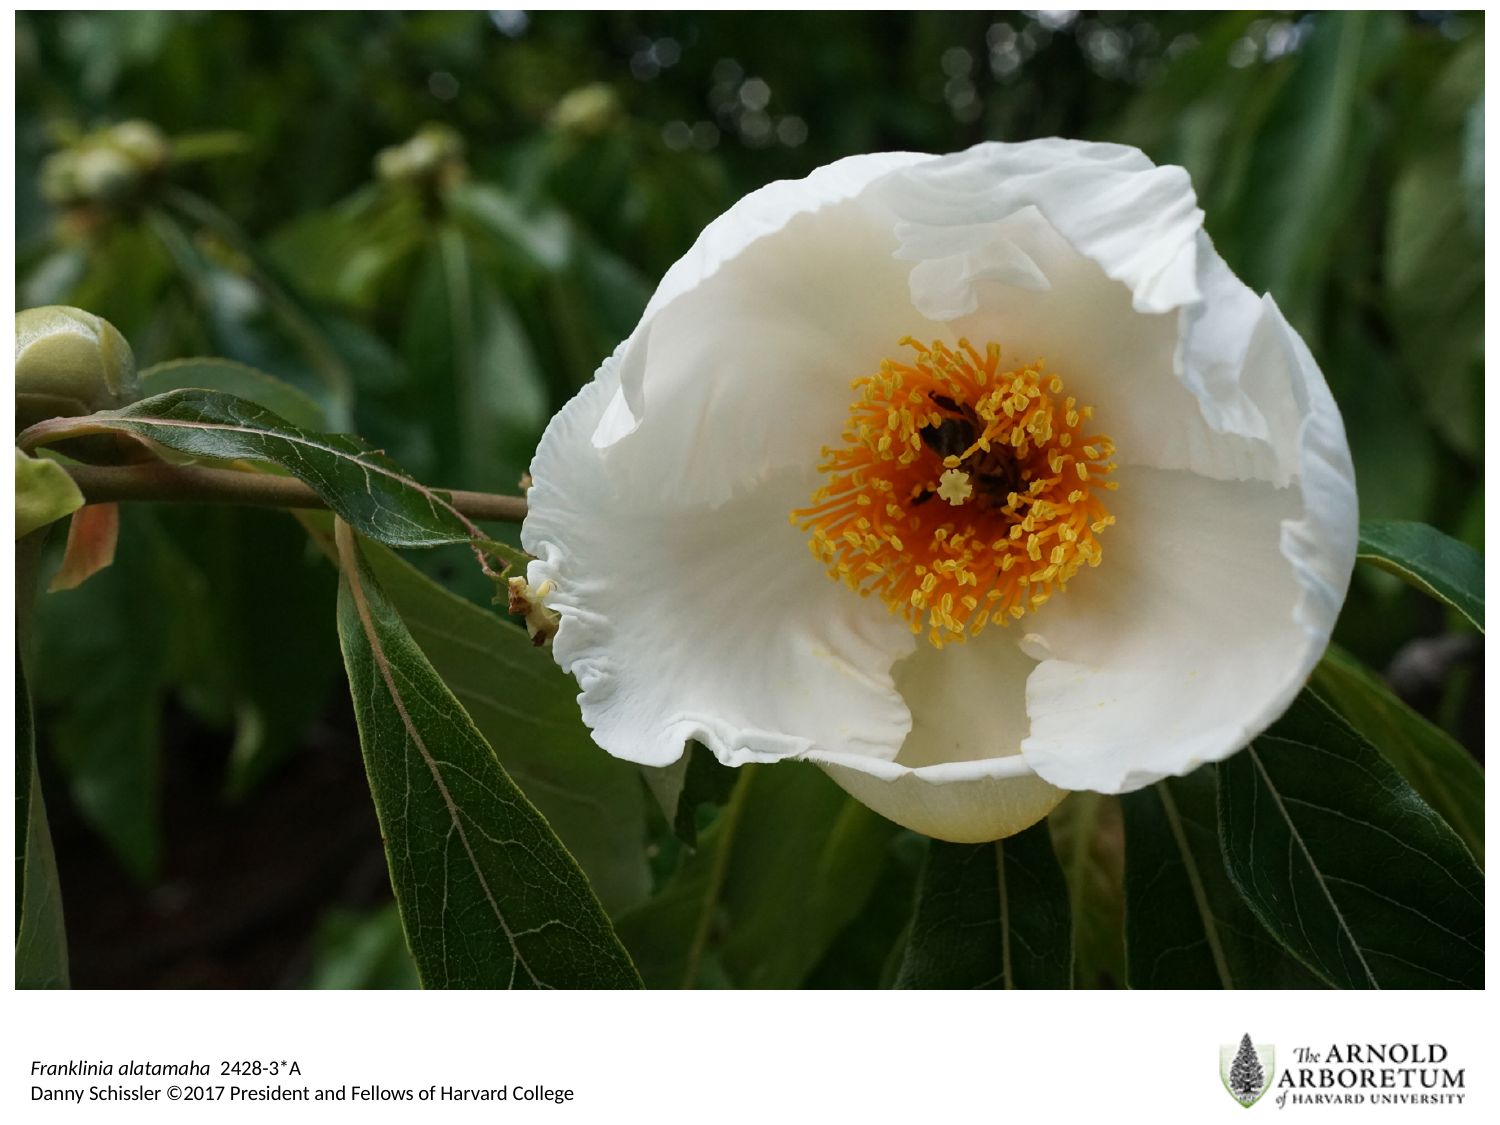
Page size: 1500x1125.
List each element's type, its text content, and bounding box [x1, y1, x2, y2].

picture [15, 10, 1485, 991]
picture [1218, 1031, 1465, 1110]
text_box Franklinia alatamaha 2428-3*A Danny Schissler ©2017 President and Fellows of Harvard College [15, 1046, 1110, 1112]
